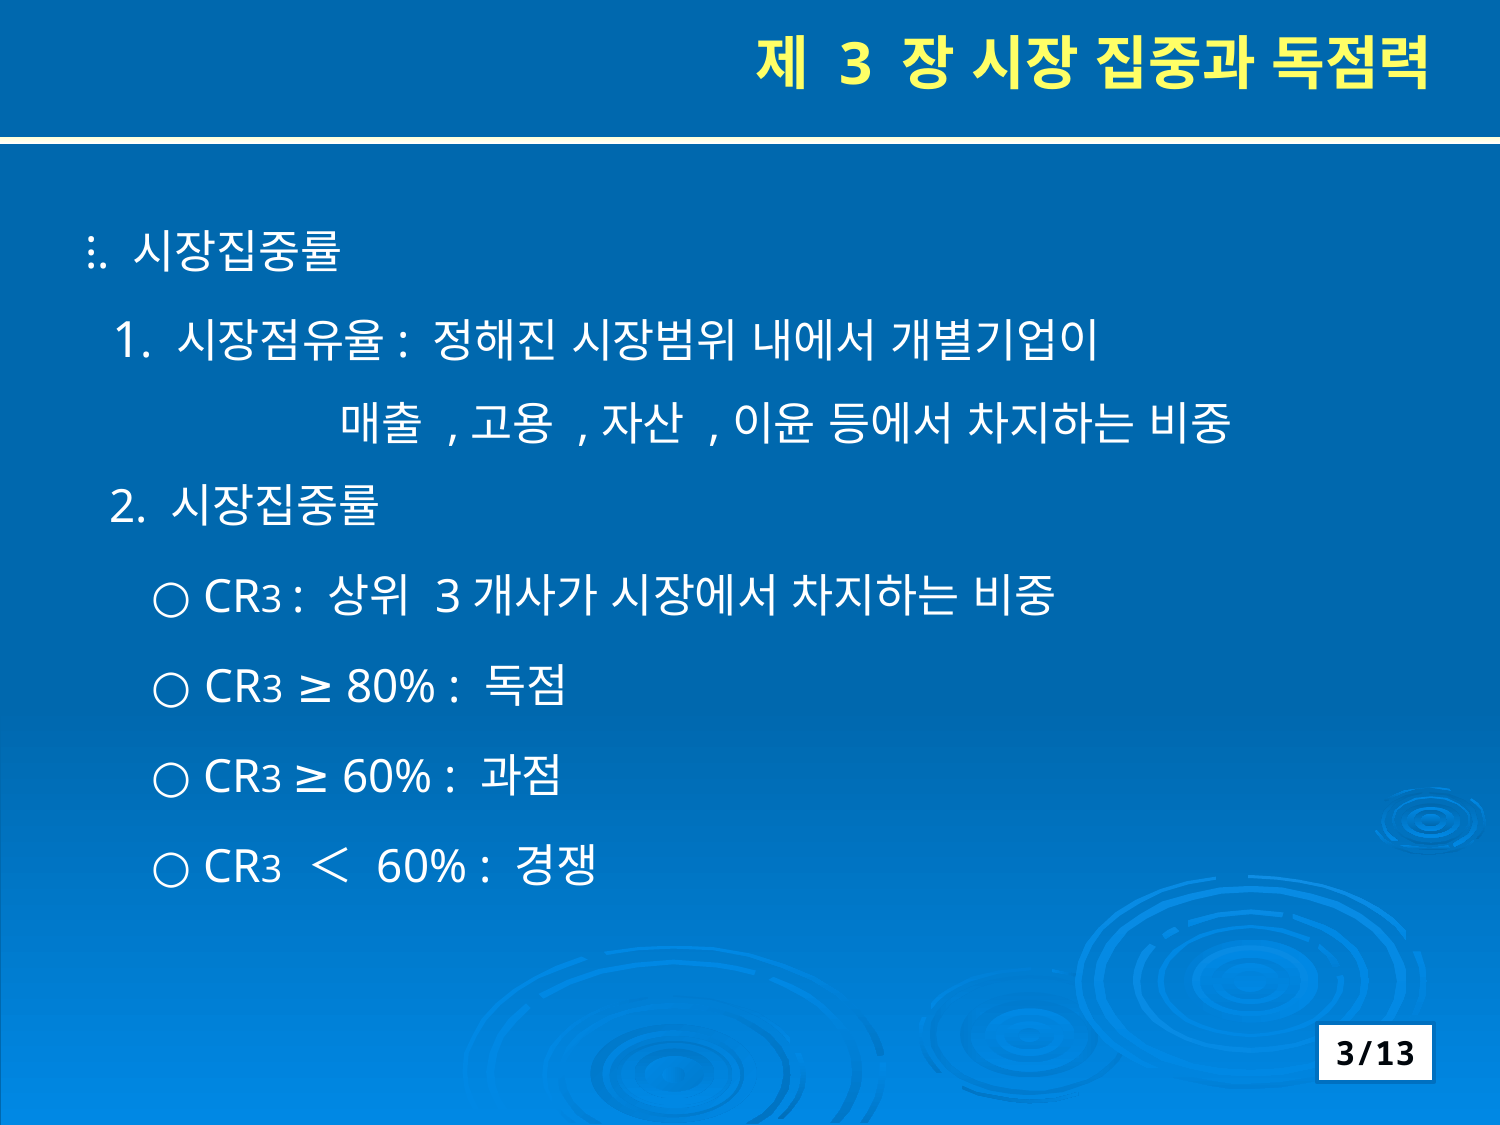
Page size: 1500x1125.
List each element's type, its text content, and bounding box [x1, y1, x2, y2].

text_box ⁝. 시장집중률 1. 시장점유율: 정해진 시장범위 내에서 개별기업이 매출 ,고용 ,자산 ,이윤 등에서 차지하는 비중 2. 시장집중률 ○ CR3 : 상위 3개사가 시장에서 차지하는 비중 ○ CR3 ≥ 80% : 독점 ○ CR3 ≥ 60% : 과점 ○ CR3 ＜ 60% : 경쟁 [58, 187, 1466, 900]
text_box 3/13 [1315, 1021, 1436, 1084]
text_box 제 3 장 시장 집중과 독점력 [702, 19, 1447, 104]
text_box [0, 137, 1500, 144]
